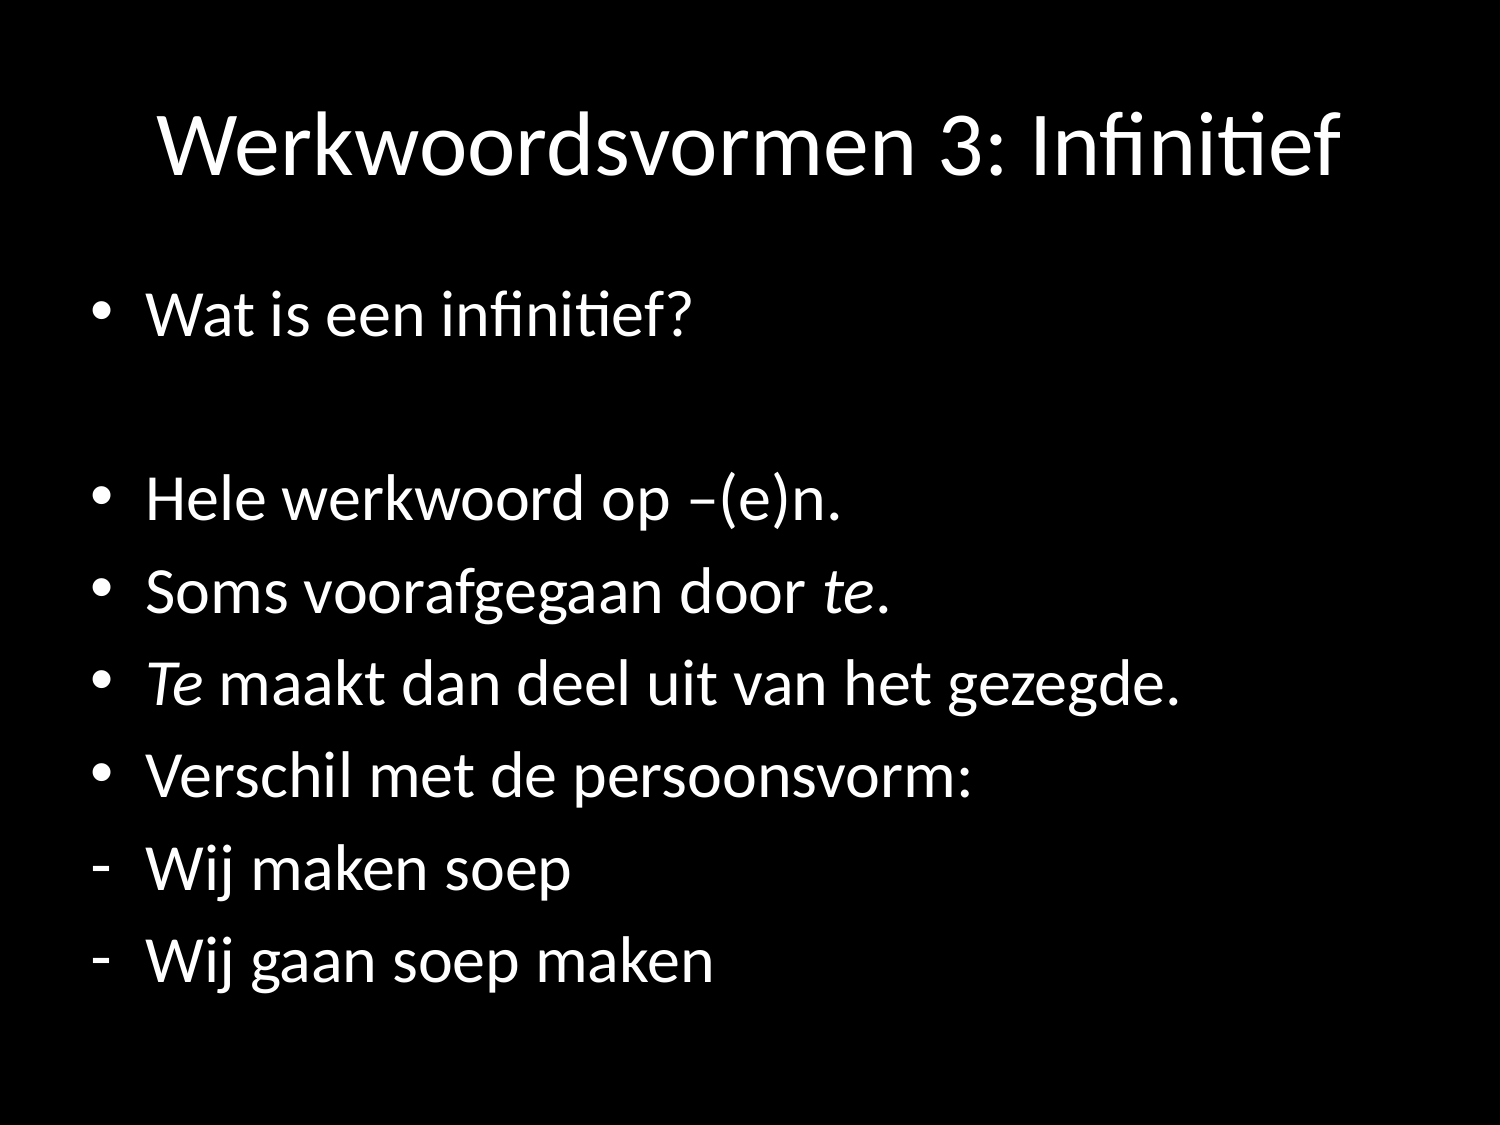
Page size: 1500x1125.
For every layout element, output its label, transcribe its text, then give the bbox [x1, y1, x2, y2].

title Werkwoordsvormen 3: Infinitief [75, 45, 1425, 233]
list Wat is een infinitief? Hele werkwoord op –(e)n. Soms voorafgegaan door te. Te maakt dan deel uit van het gezegde. Verschil met de persoonsvorm: Wij maken soep Wij gaan soep maken [75, 262, 1425, 1005]
